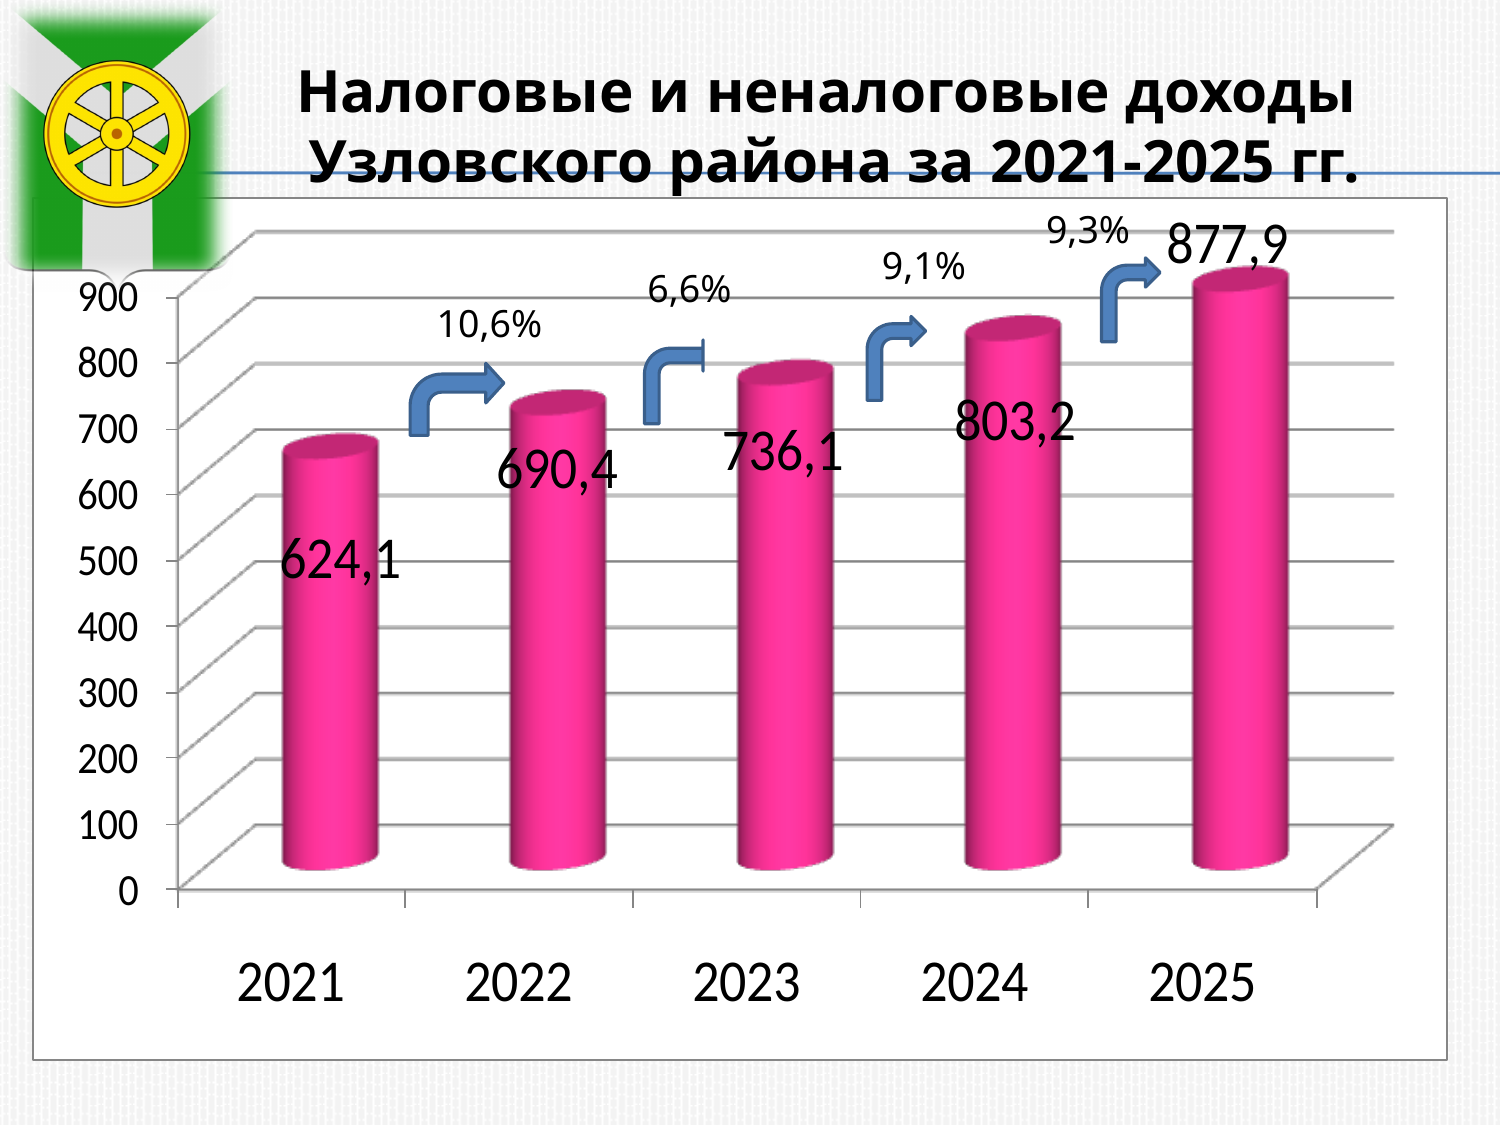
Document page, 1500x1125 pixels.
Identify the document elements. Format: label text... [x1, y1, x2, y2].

text_box Налоговые и неналоговые доходы Узловского района за 2021-2025 гг. (млн.руб) [244, 46, 1465, 411]
picture [0, 0, 235, 294]
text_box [22, 187, 1454, 1067]
